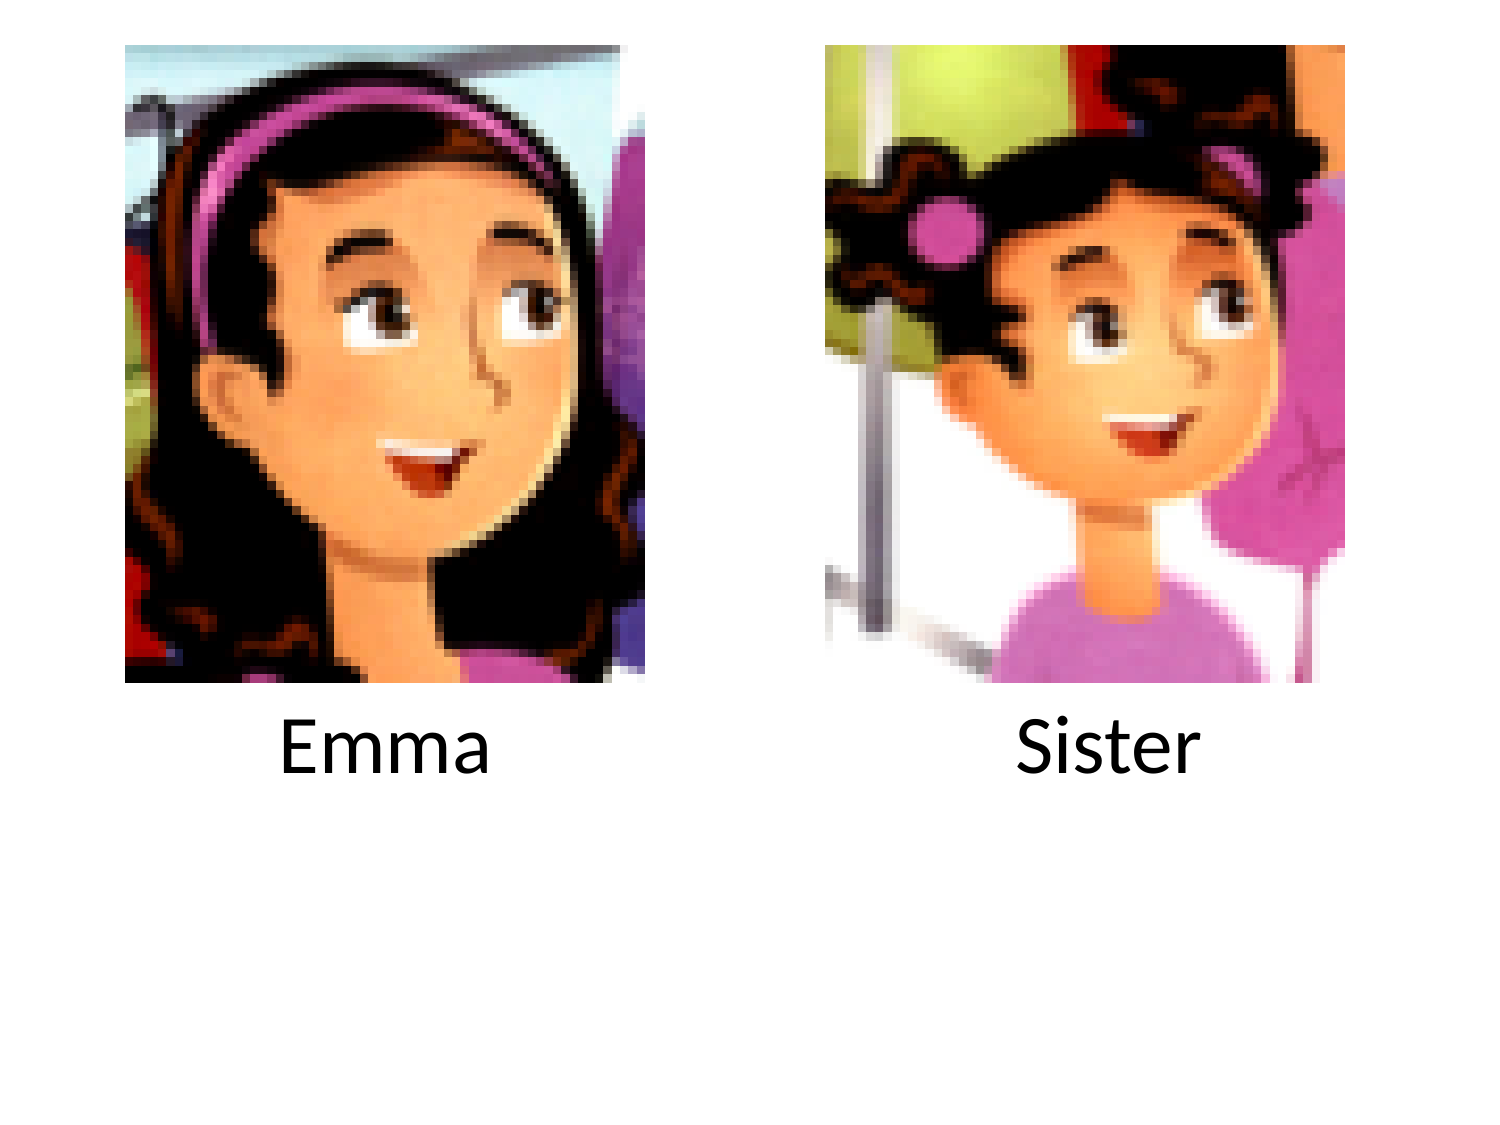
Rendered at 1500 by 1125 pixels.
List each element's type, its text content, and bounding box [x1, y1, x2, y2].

picture [124, 37, 654, 684]
text_box Emma [263, 692, 508, 798]
picture [824, 37, 1354, 684]
text_box Sister [1001, 692, 1218, 798]
